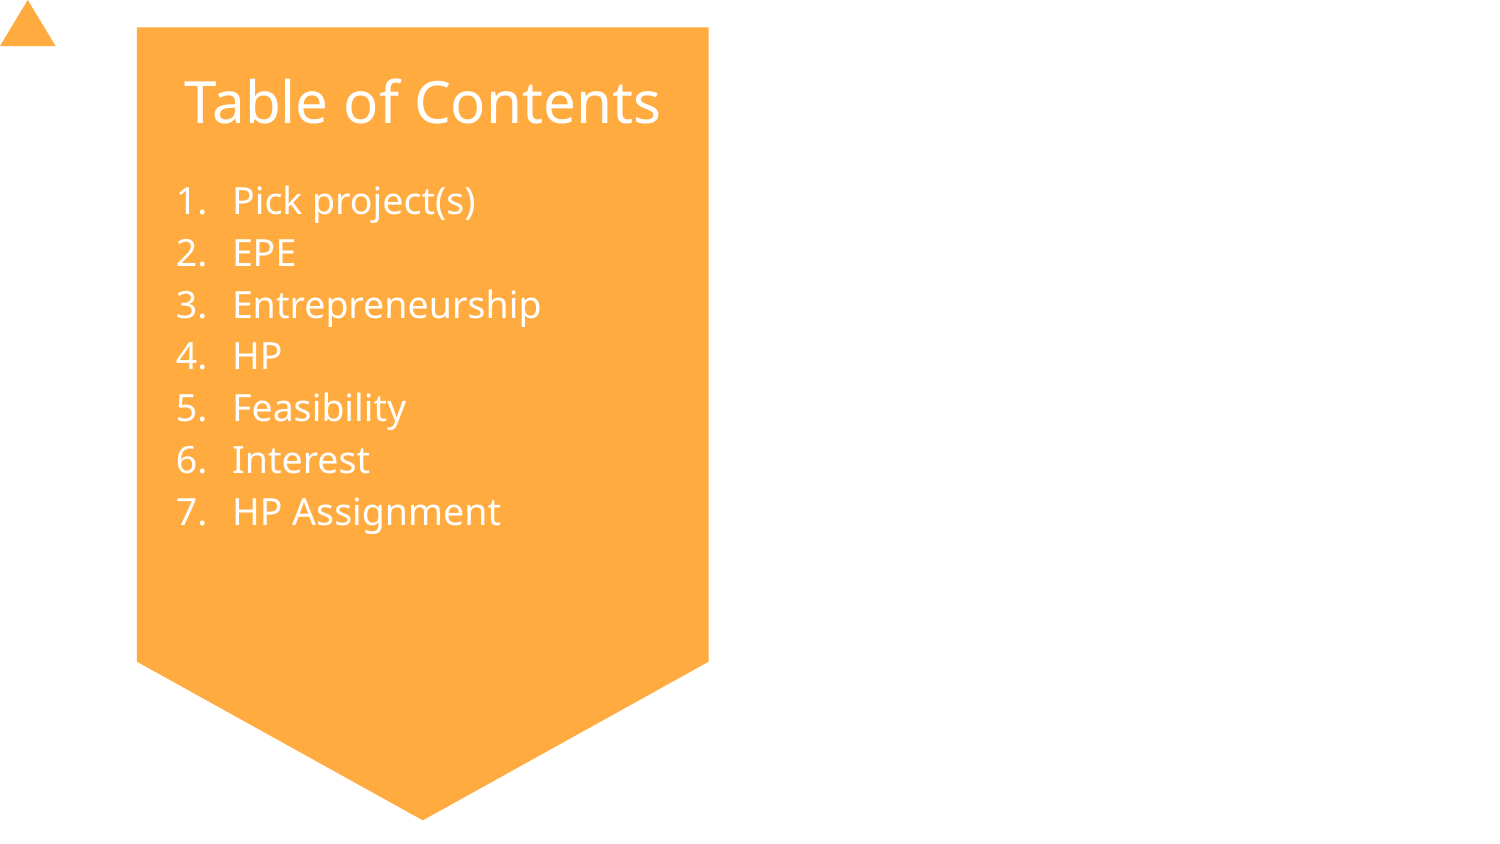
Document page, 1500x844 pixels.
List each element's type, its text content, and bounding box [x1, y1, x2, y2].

text_box [136, 27, 709, 50]
title Table of Contents [107, 50, 739, 145]
text_box [234, 716, 611, 821]
list Pick project(s) EPE Entrepreneurship HP Feasibility Interest HP Assignment [142, 155, 856, 716]
text_box [136, 145, 709, 665]
text_box [0, 0, 56, 47]
